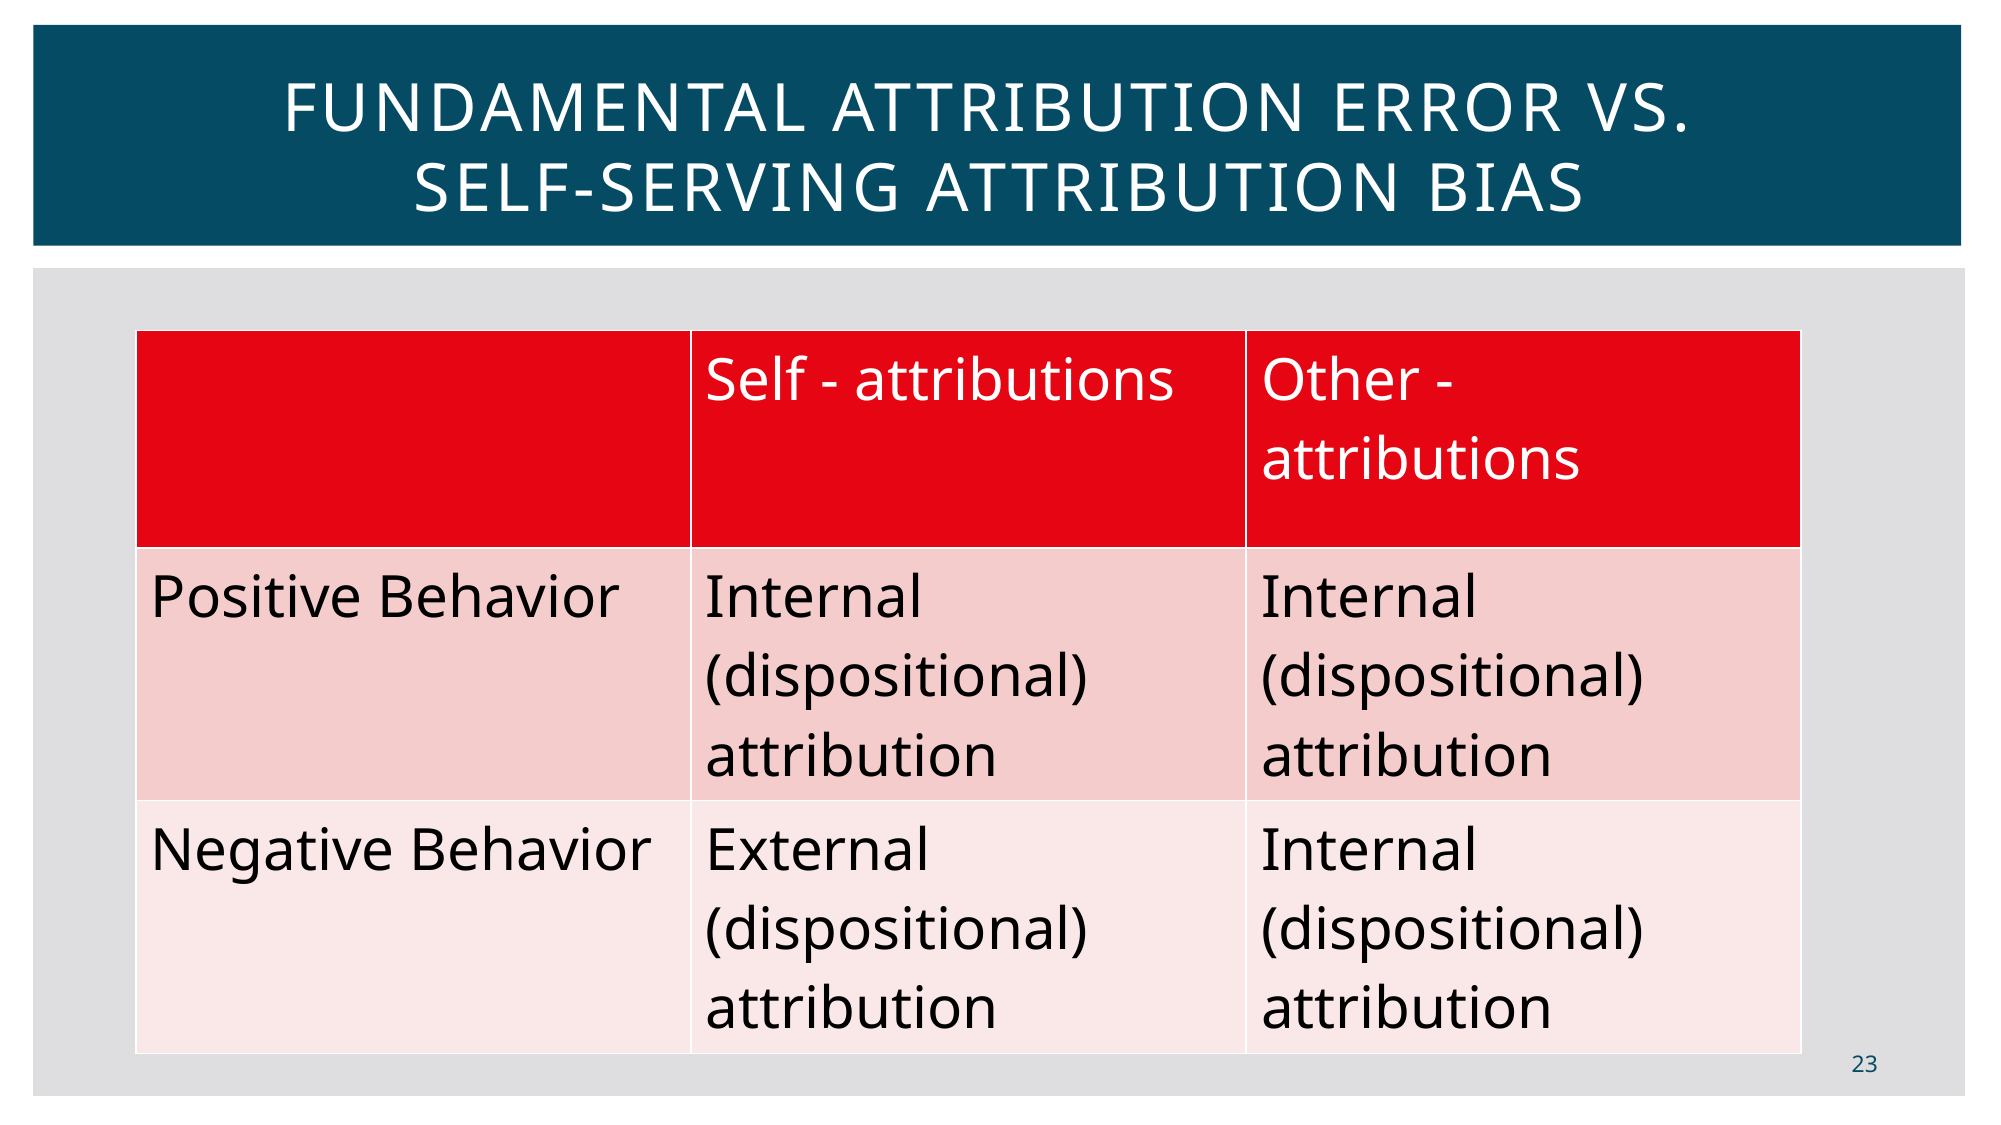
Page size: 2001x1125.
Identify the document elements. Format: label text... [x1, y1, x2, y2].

table_header Other - attributions [1247, 331, 1800, 547]
table_cell Internal (dispositional) attribution [1247, 801, 1800, 1053]
table_cell Internal (dispositional) attribution [1247, 549, 1800, 800]
table_header [137, 331, 690, 547]
title Fundamental Attribution error VS. Self-serving attribution bias [83, 58, 1917, 232]
table_cell Positive Behavior [137, 549, 690, 800]
table_cell External (dispositional) attribution [692, 801, 1245, 1053]
table_cell Negative Behavior [137, 801, 690, 1053]
table_cell Internal (dispositional) attribution [692, 549, 1245, 800]
slide_number 23 [1800, 1041, 1930, 1089]
table_header Self - attributions [692, 331, 1245, 547]
